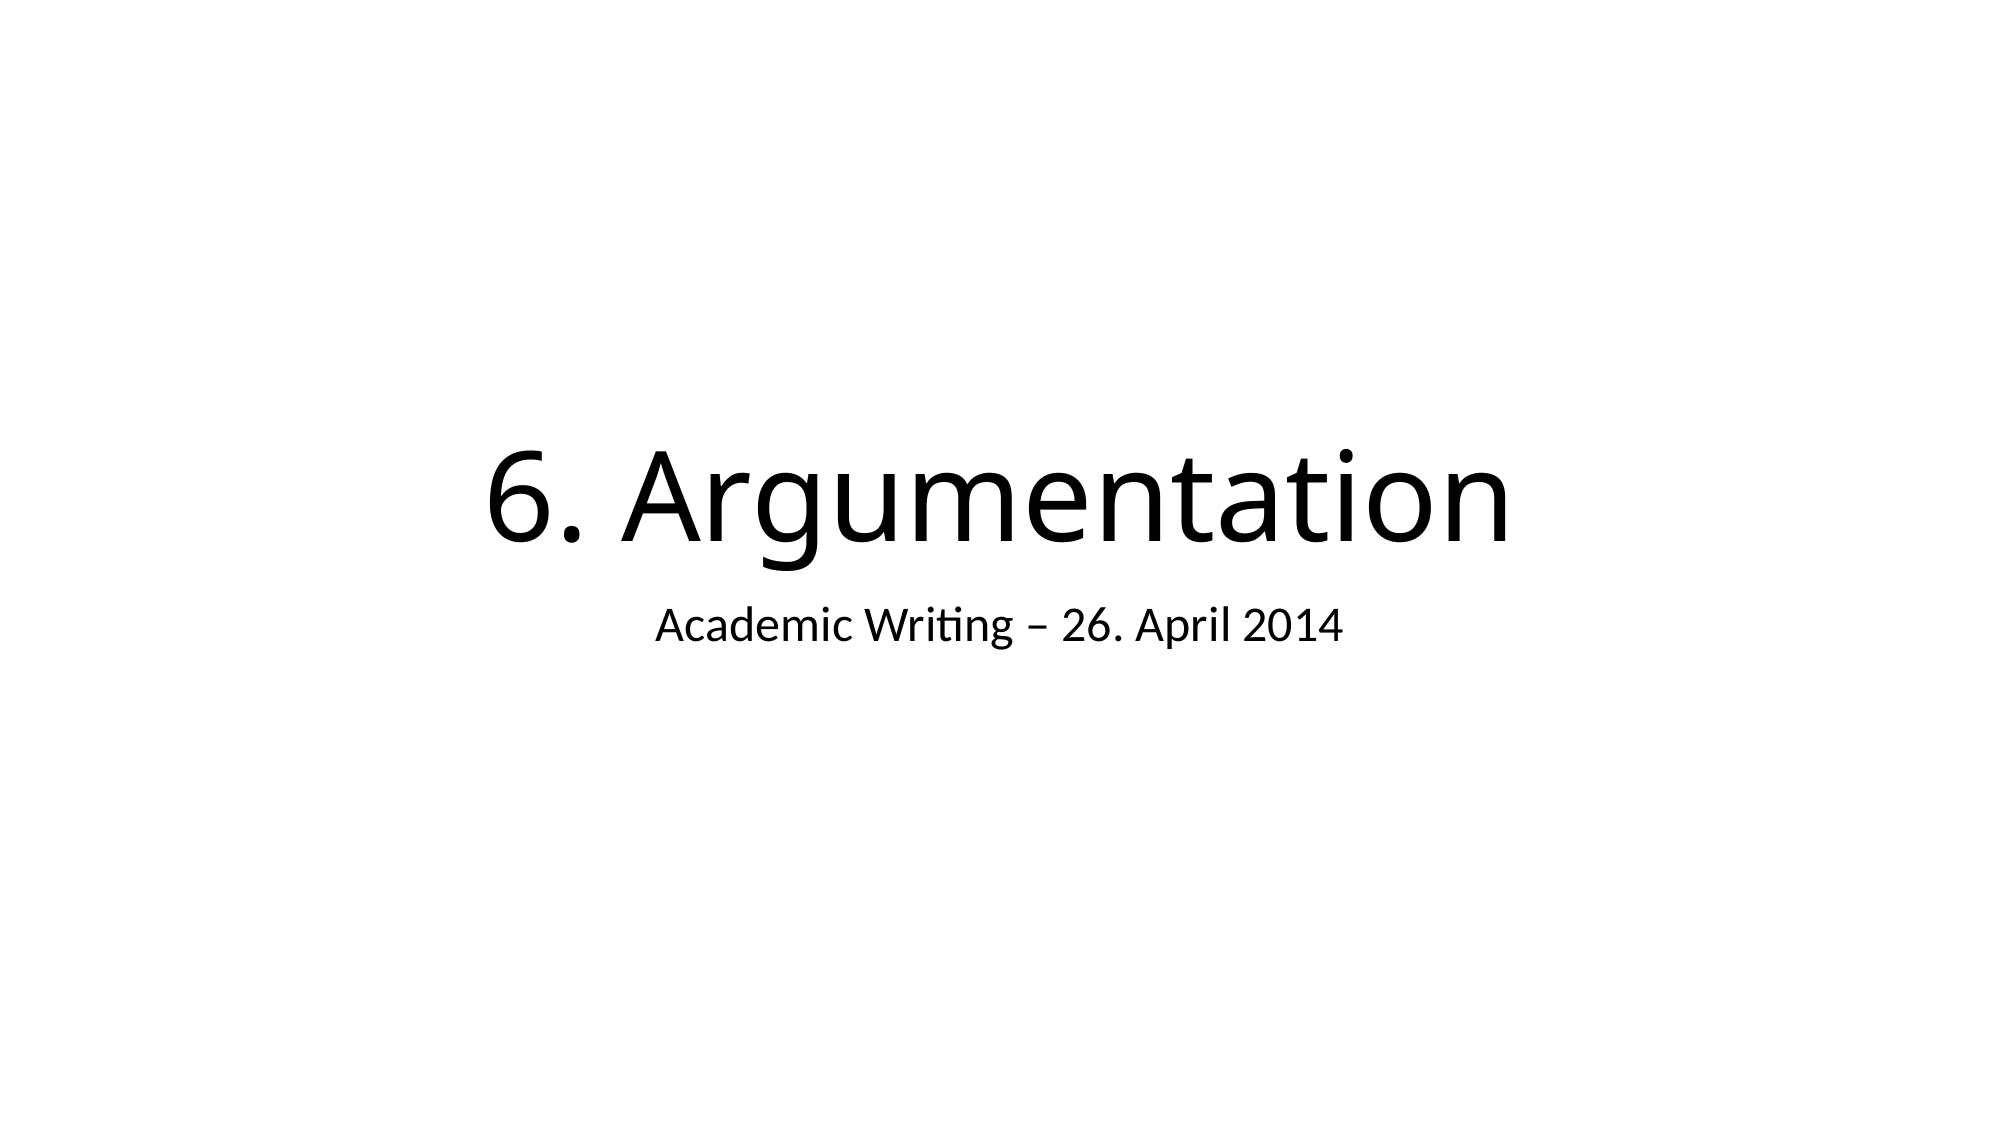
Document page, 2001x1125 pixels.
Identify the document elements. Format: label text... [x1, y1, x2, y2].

title 6. Argumentation [249, 184, 1750, 576]
subtitle Academic Writing – 26. April 2014 [249, 590, 1750, 863]
